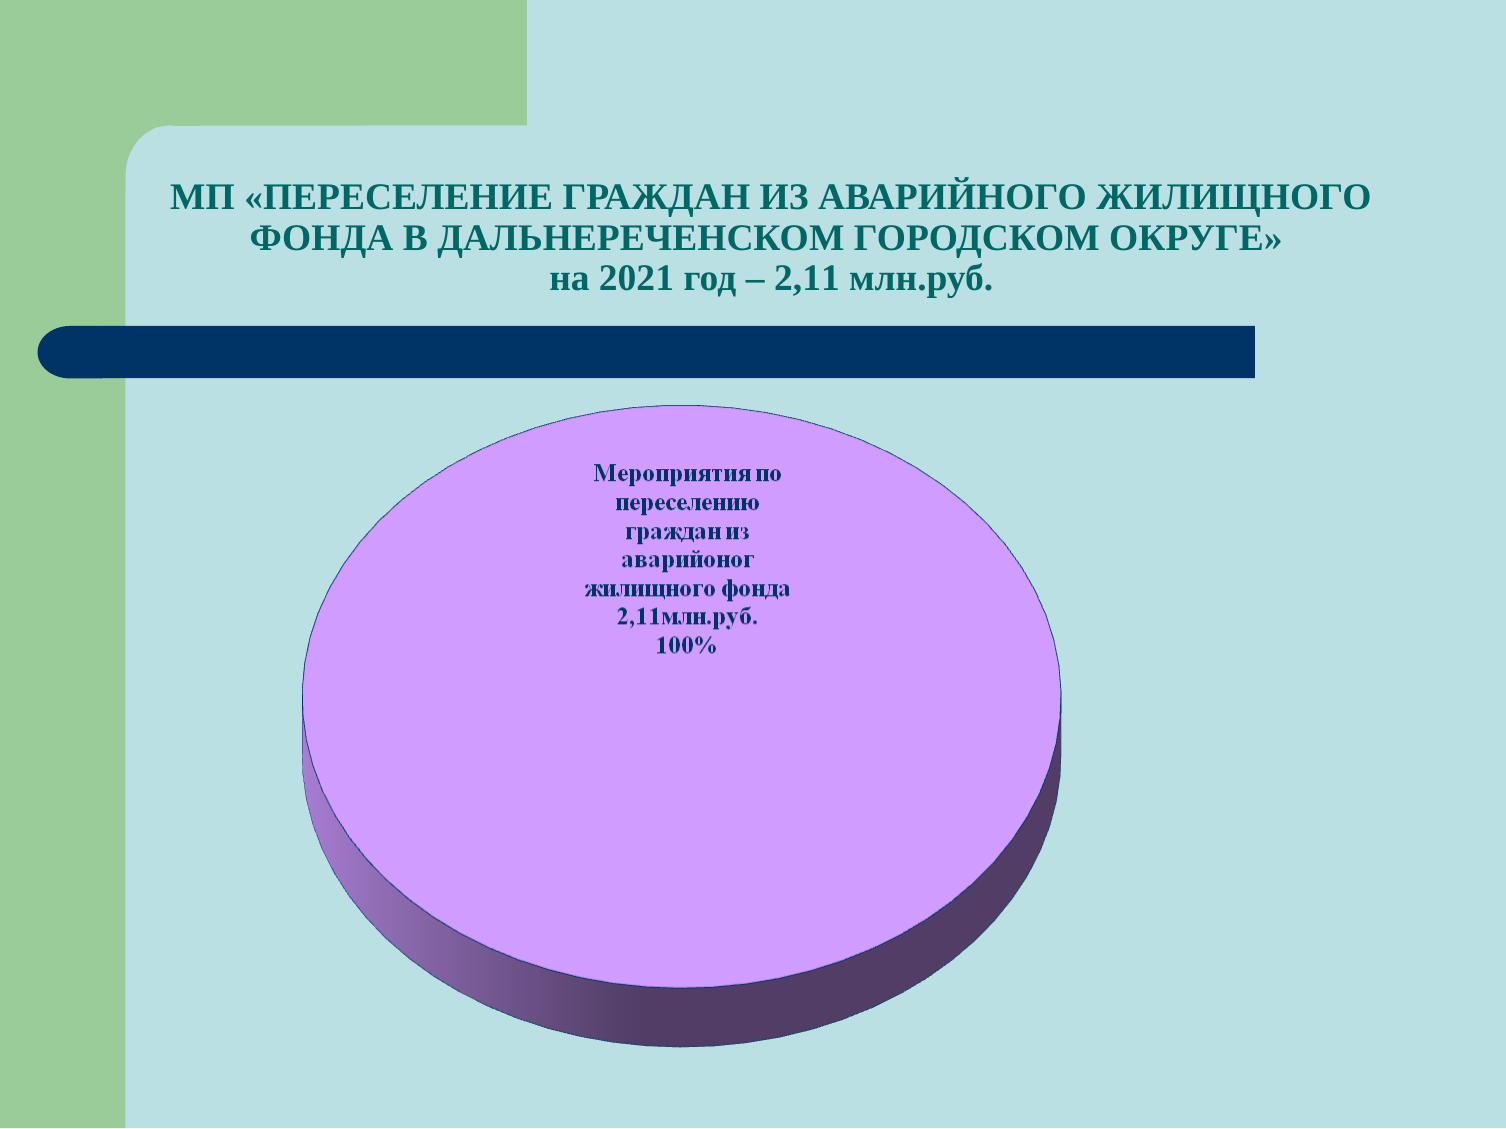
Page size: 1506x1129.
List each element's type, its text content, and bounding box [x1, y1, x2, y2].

title МП «ПЕРЕСЕЛЕНИЕ ГРАЖДАН ИЗ АВАРИЙНОГО ЖИЛИЩНОГО ФОНДА В ДАЛЬНЕРЕЧЕНСКОМ ГОРОДСКОМ ОКРУГЕ» на 2021 год – 2,11 млн.руб. [135, 126, 1407, 307]
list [173, 353, 1413, 1129]
